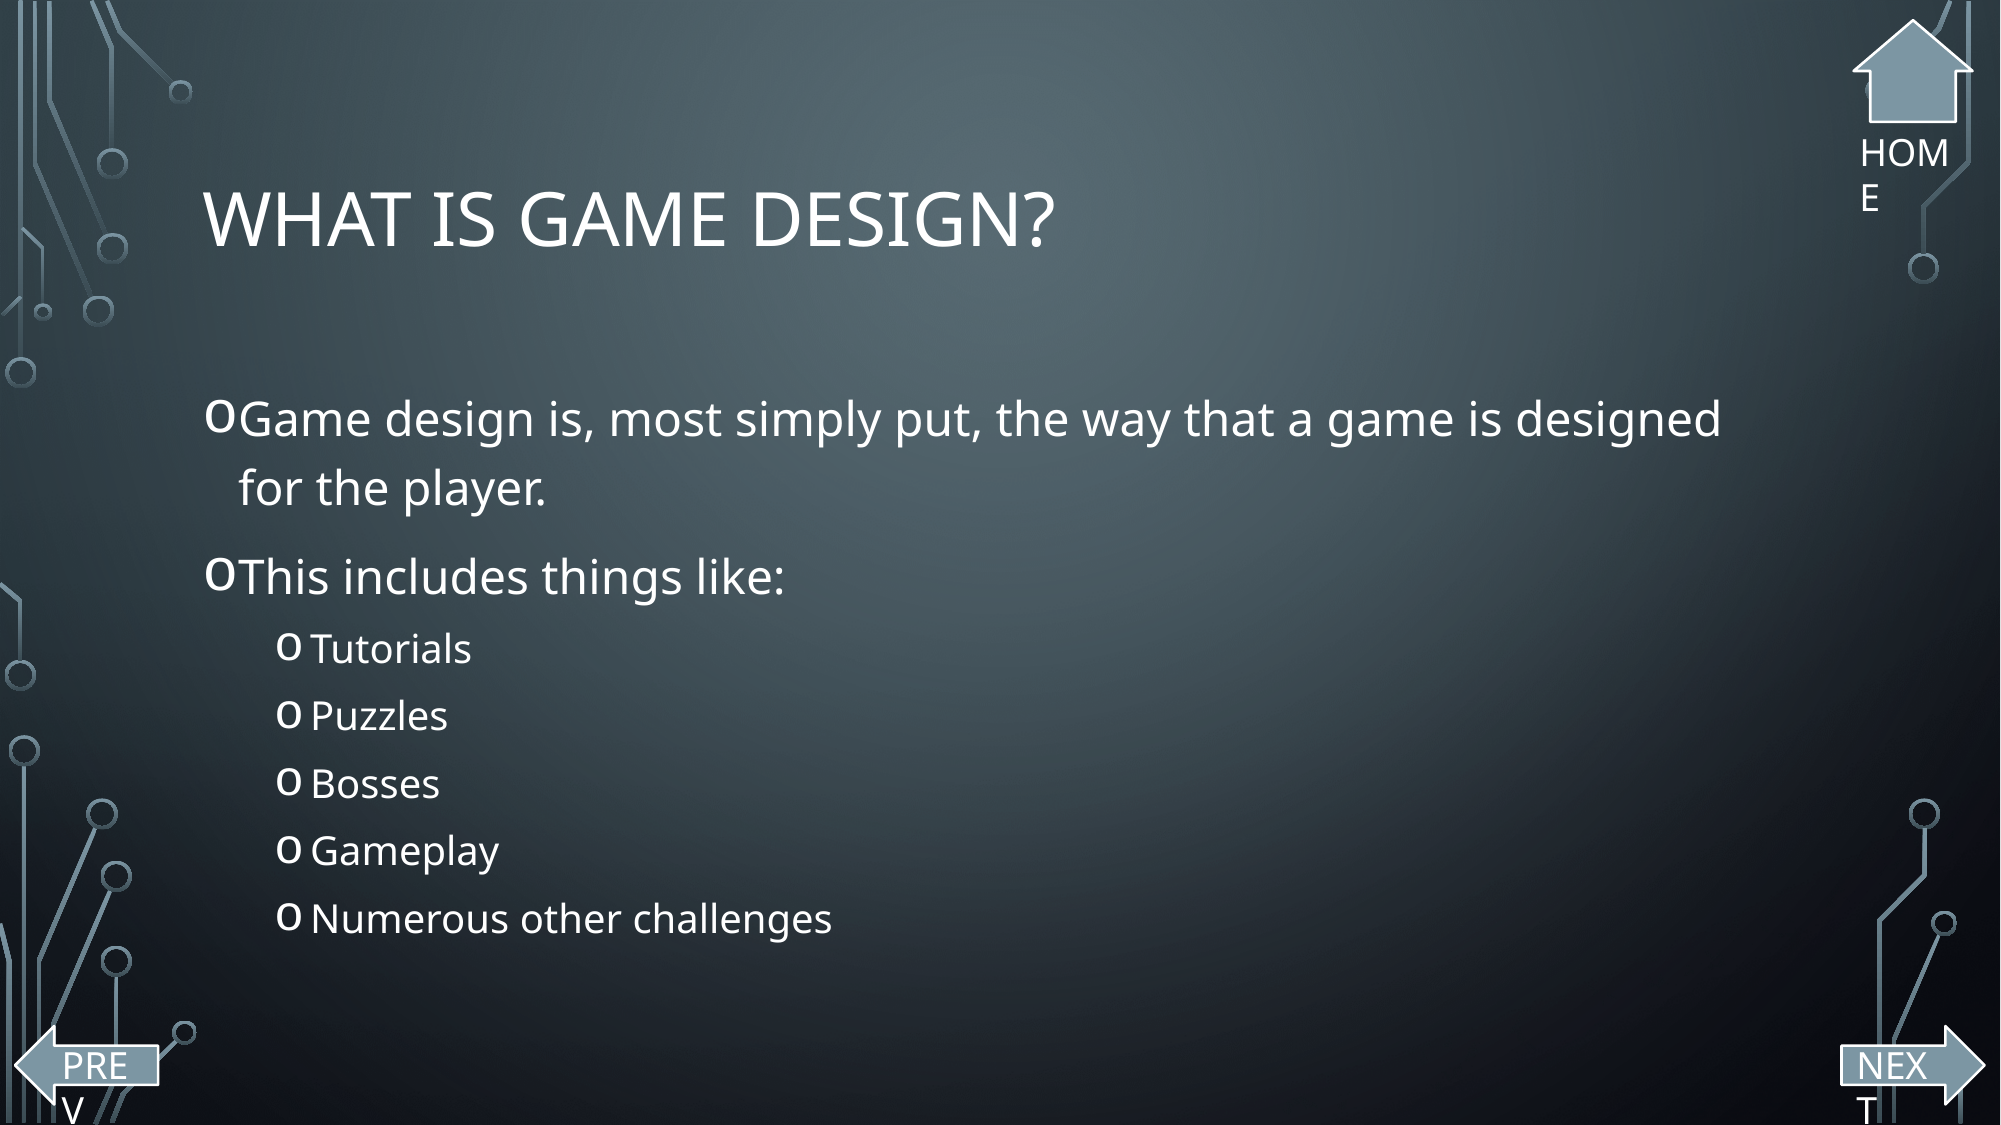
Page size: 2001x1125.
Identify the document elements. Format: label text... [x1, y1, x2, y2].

text_box [1958, 1036, 1986, 1094]
text_box [1852, 19, 1974, 121]
text_box PREV [46, 1034, 159, 1125]
list Game design is, most simply put, the way that a game is designed for the player. This includes things like: Tutorials Puzzles Bosses Gameplay Numerous other challenges [187, 369, 1813, 950]
title What is Game Design? [187, 101, 1813, 344]
text_box NEXT [1841, 1034, 1958, 1125]
text_box [1944, 1024, 1956, 1034]
text_box HOME [1844, 121, 1982, 227]
text_box [14, 1024, 56, 1099]
